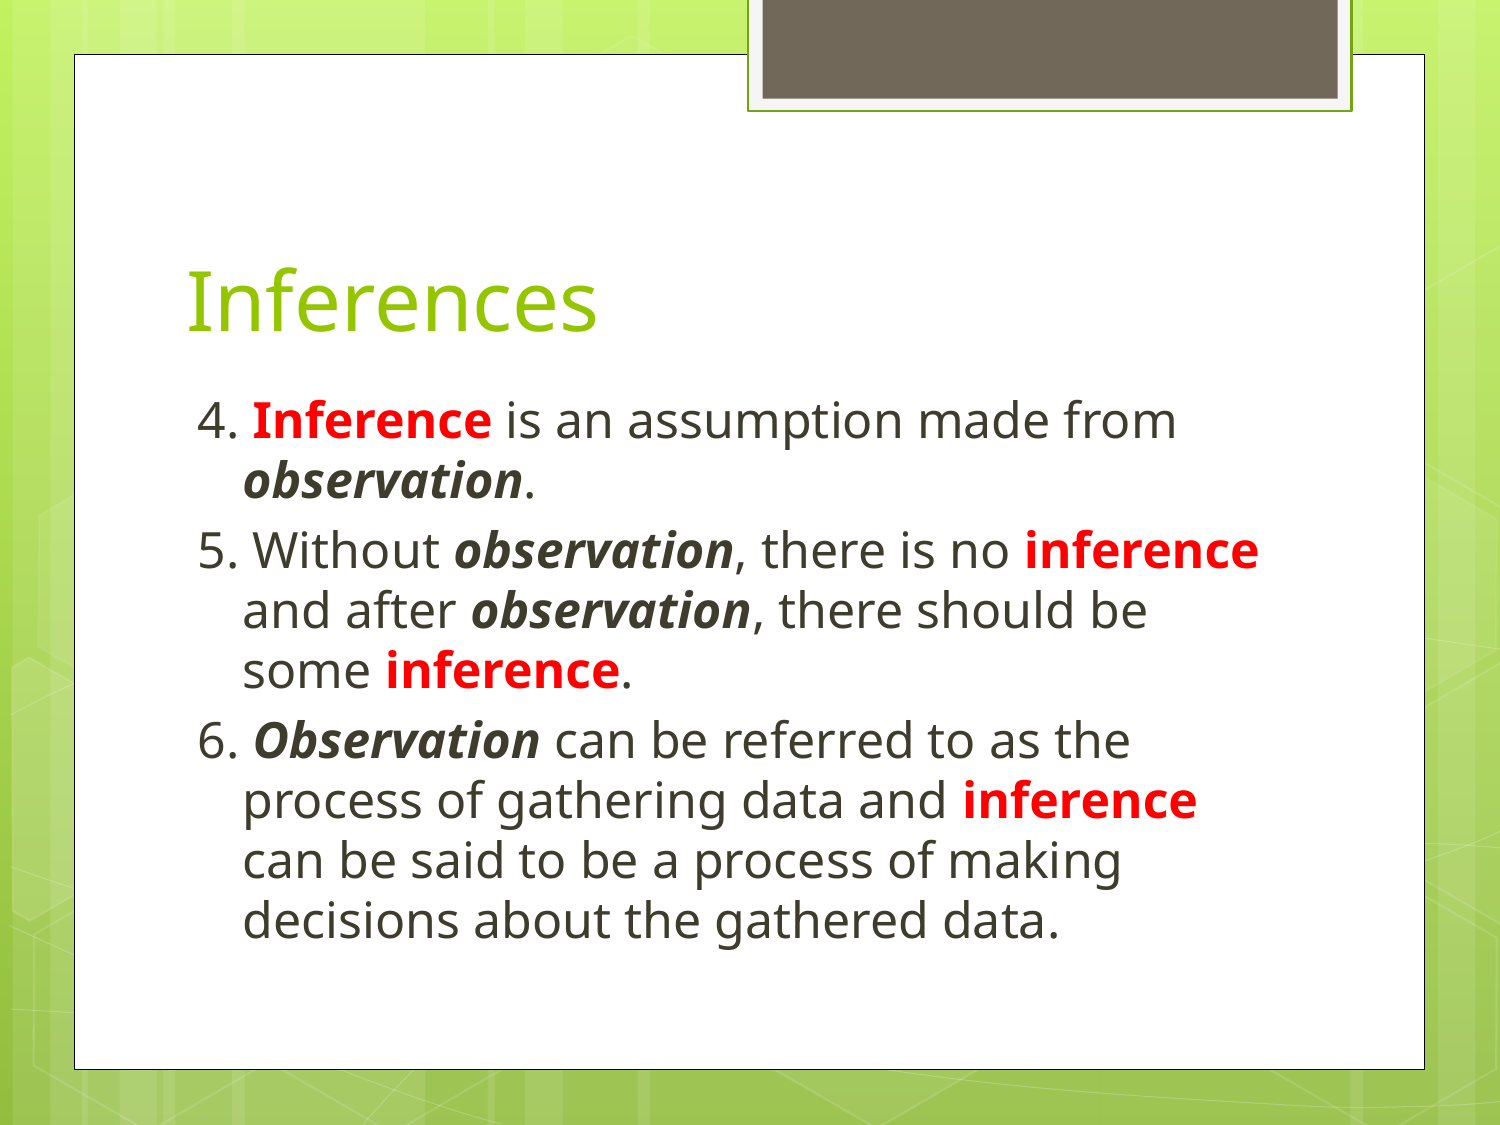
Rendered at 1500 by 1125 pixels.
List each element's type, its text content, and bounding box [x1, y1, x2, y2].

list 4. Inference is an assumption made from observation. 5. Without observation, there is no inference and after observation, there should be some inference. 6. Observation can be referred to as the process of gathering data and inference can be said to be a process of making decisions about the gathered data. [171, 381, 1283, 957]
title Inferences [171, 168, 1324, 357]
